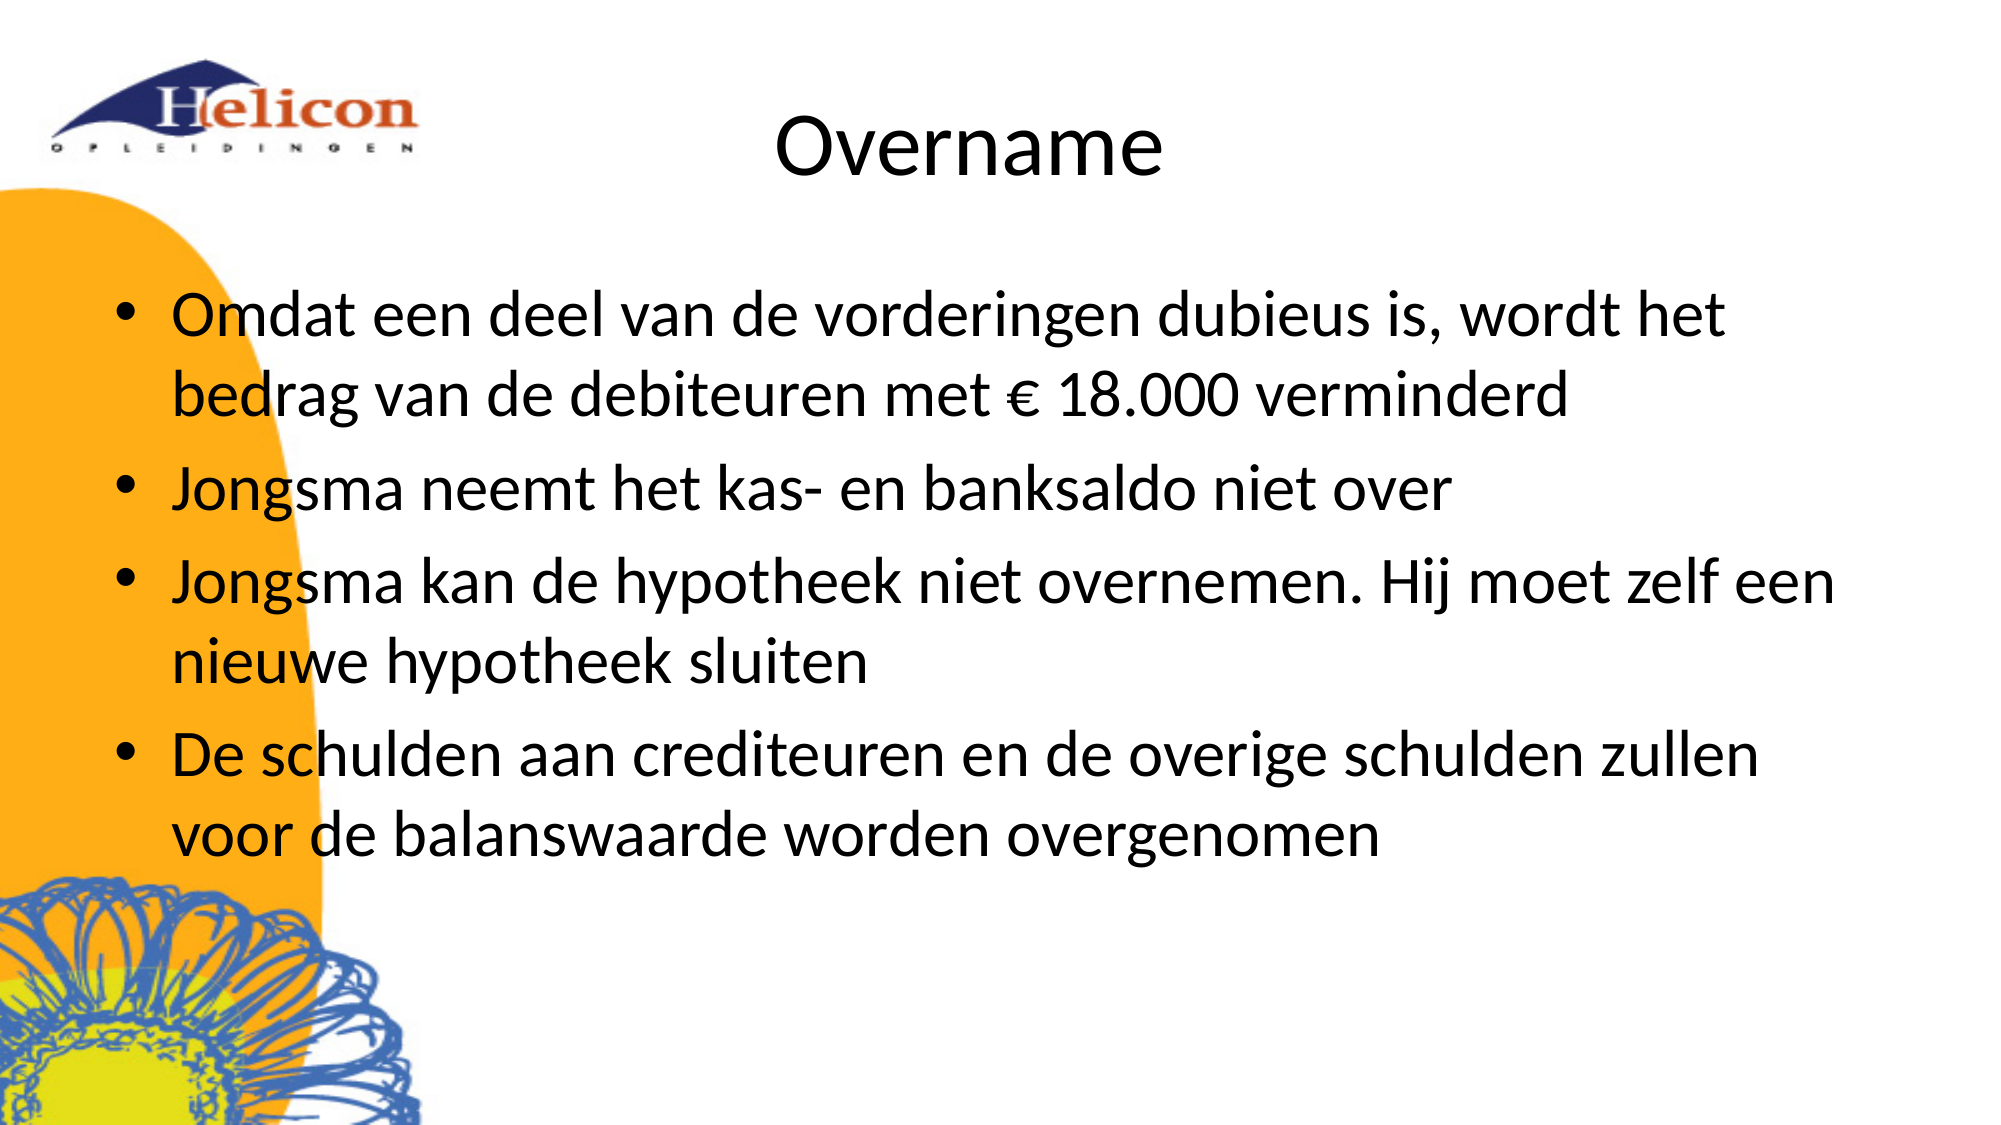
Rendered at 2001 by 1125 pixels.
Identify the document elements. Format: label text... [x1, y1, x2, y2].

list Omdat een deel van de vorderingen dubieus is, wordt het bedrag van de debiteuren met € 18.000 verminderd Jongsma neemt het kas- en banksaldo niet over Jongsma kan de hypotheek niet overnemen. Hij moet zelf een nieuwe hypotheek sluiten De schulden aan crediteuren en de overige schulden zullen voor de balanswaarde worden overgenomen [99, 262, 1900, 1005]
title Overname [99, 45, 1900, 233]
picture [0, 0, 2001, 1125]
